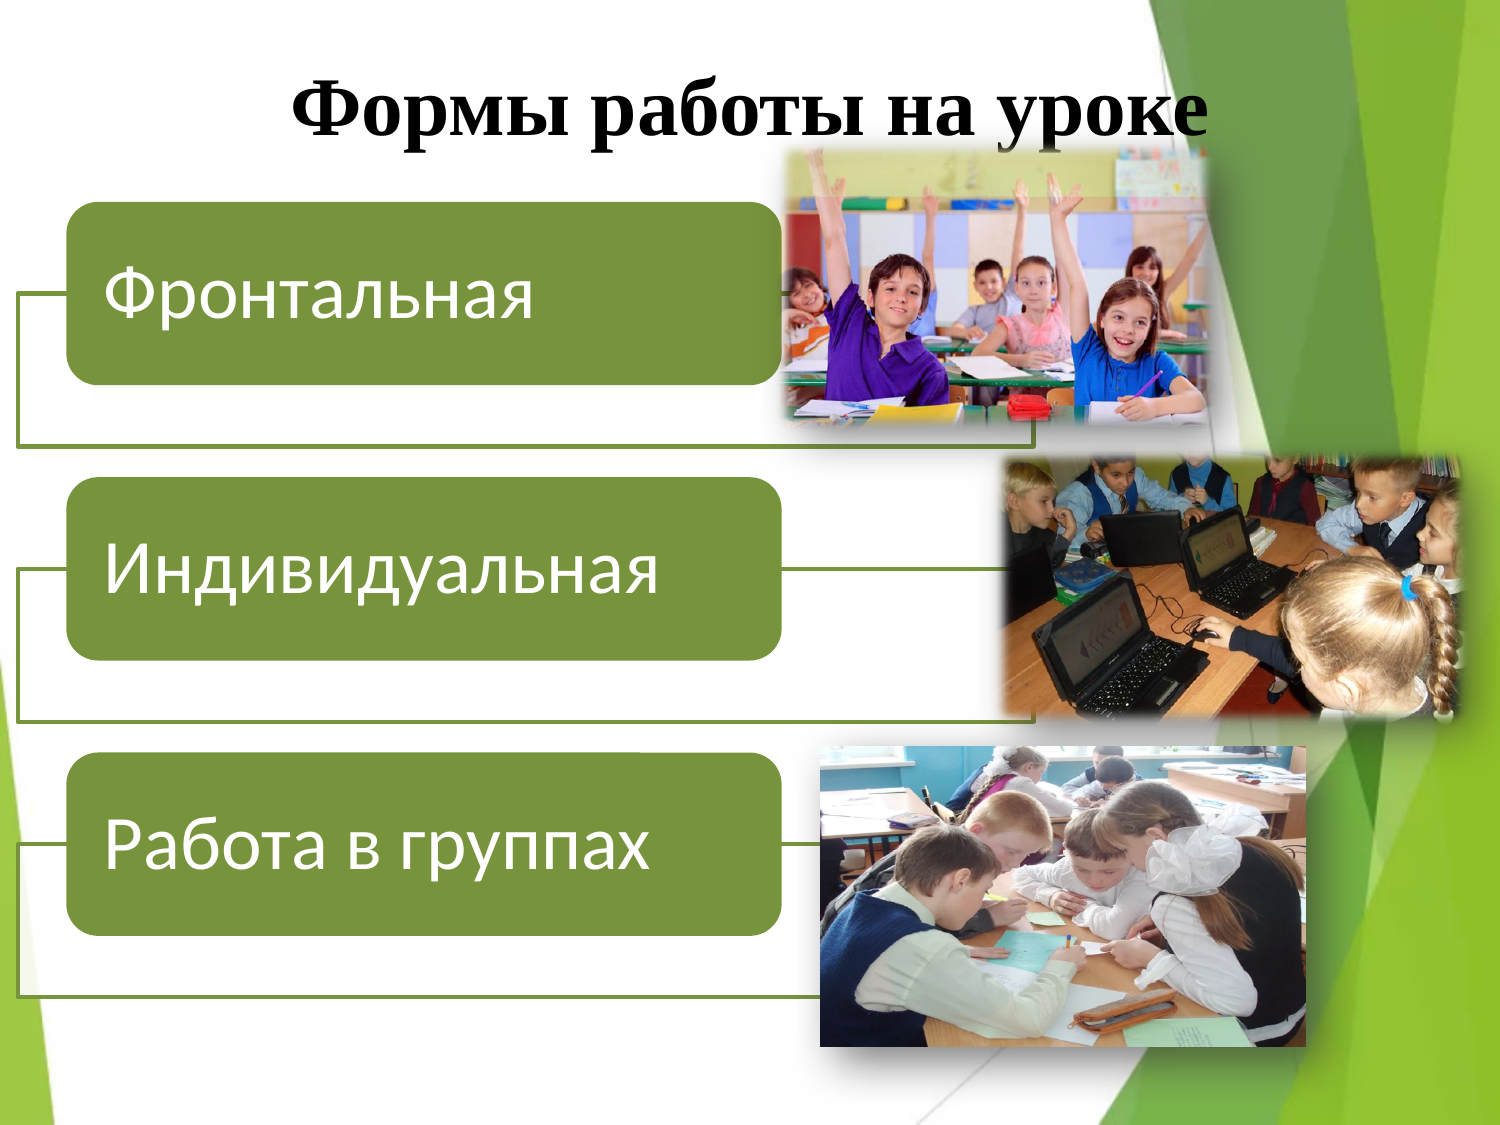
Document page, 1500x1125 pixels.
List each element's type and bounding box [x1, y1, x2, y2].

list [17, 196, 1034, 1006]
picture [0, 0, 1500, 1125]
